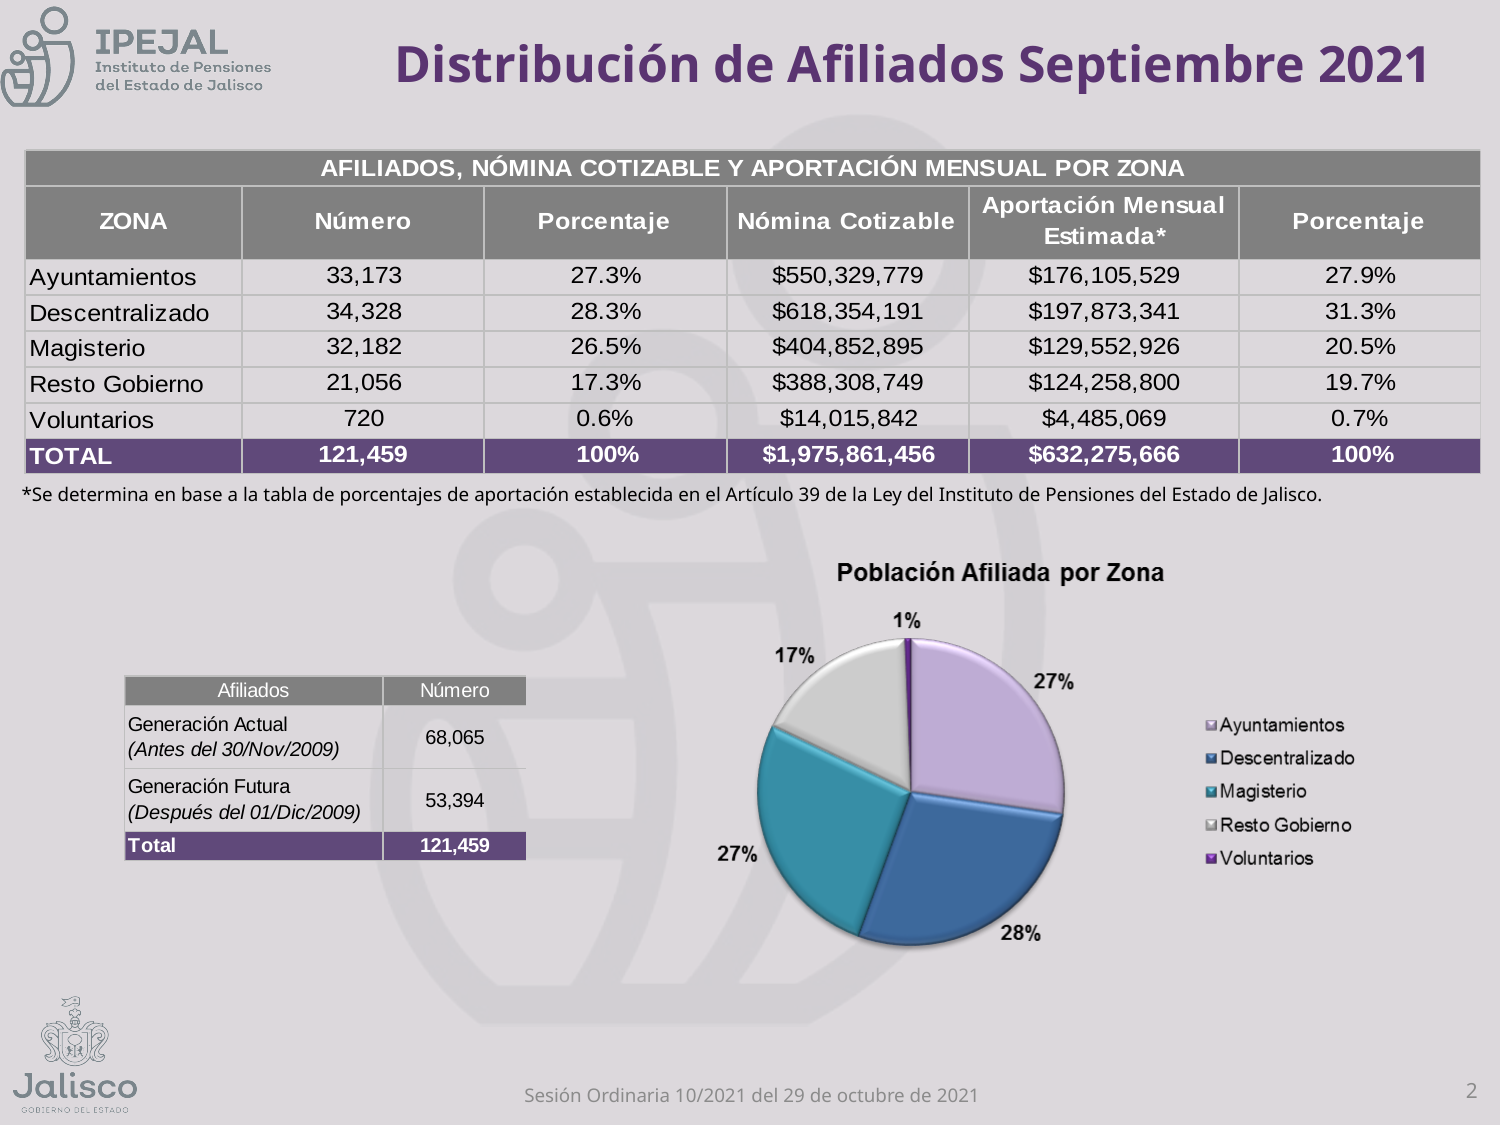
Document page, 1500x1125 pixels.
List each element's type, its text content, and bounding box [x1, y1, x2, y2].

text_box *Se determina en base a la tabla de porcentajes de aportación establecida en el Artículo 39 de la Ley del Instituto de Pensiones del Estado de Jalisco. [6, 475, 1467, 513]
title Distribución de Afiliados Septiembre 2021 [360, 22, 1467, 103]
slide_number 2 [1404, 1061, 1493, 1122]
picture [23, 149, 1483, 476]
picture [0, 6, 271, 107]
footer Sesión Ordinaria 10/2021 del 29 de octubre de 2021 [470, 1065, 1033, 1125]
picture [624, 542, 1377, 995]
picture [123, 674, 528, 862]
picture [0, 988, 166, 1125]
